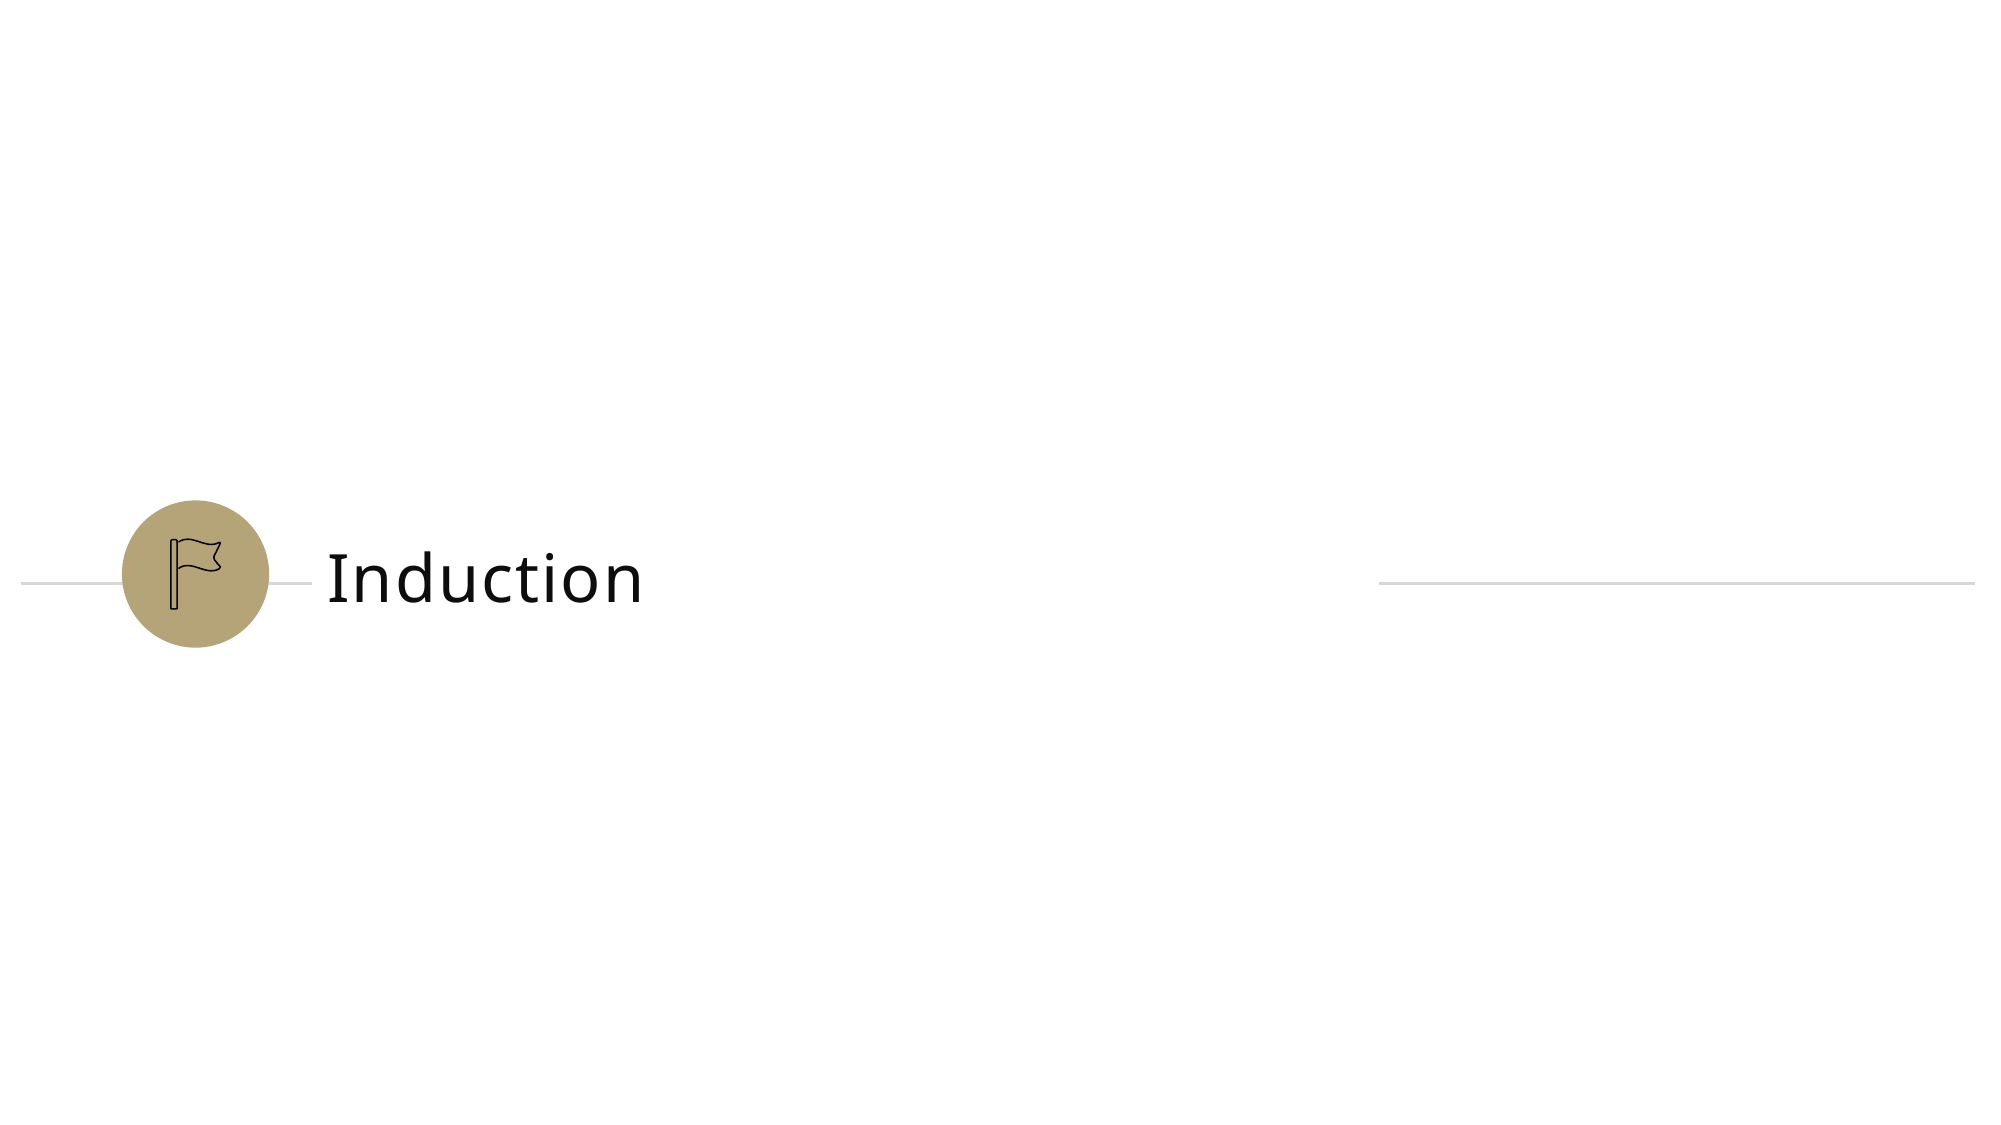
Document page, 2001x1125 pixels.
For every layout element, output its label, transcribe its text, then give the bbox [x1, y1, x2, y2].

title Induction [312, 535, 1379, 633]
